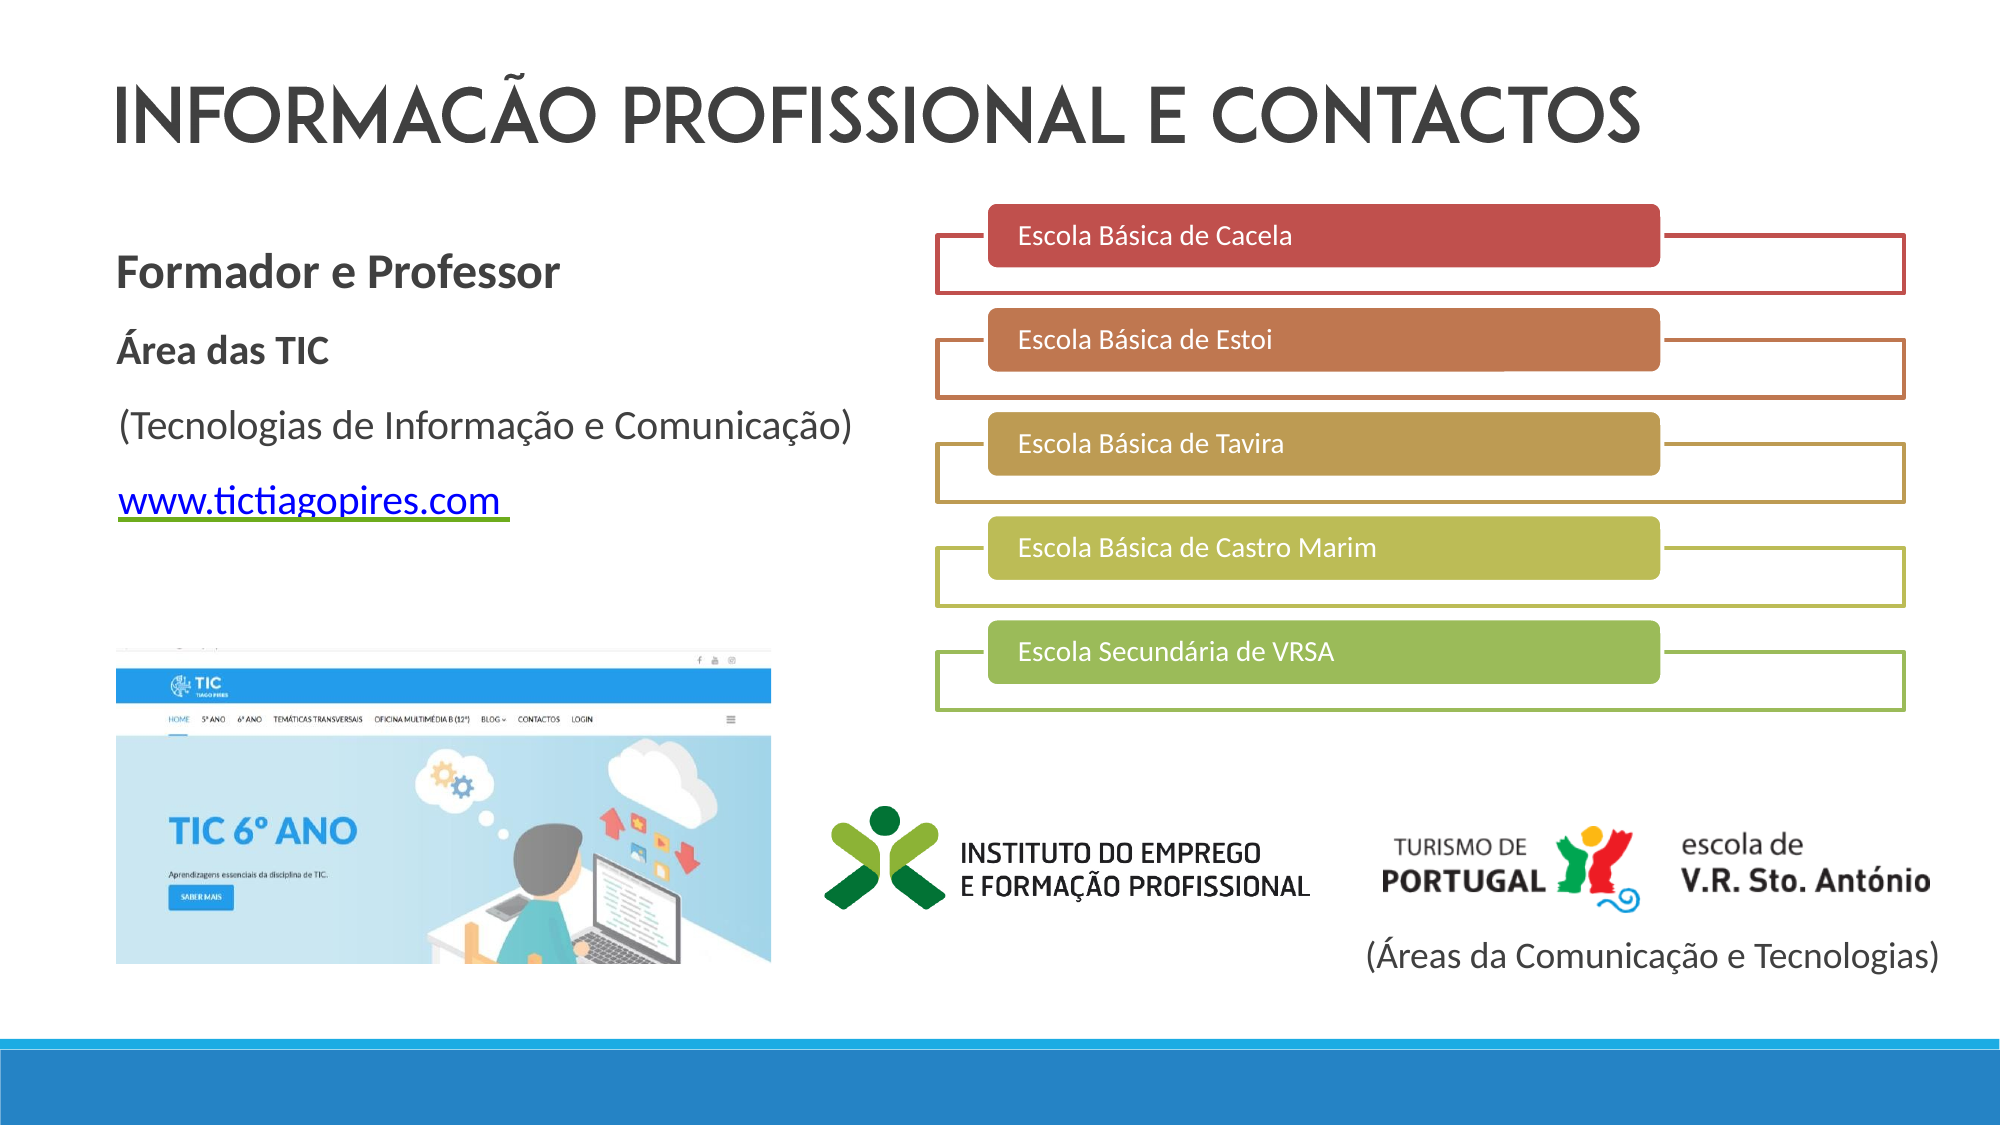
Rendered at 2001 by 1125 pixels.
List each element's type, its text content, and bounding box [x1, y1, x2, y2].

text_box (Áreas da Comunicação e Tecnologias) [1325, 904, 1980, 976]
picture [800, 794, 1333, 921]
picture [1382, 826, 1930, 916]
text_box [111, 67, 1686, 143]
text_box [116, 648, 772, 964]
text_box Formador e Professor Área das TIC (Tecnologias de Informação e Comunicação) www.tictiagopires.com [116, 212, 932, 523]
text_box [937, 187, 1905, 725]
